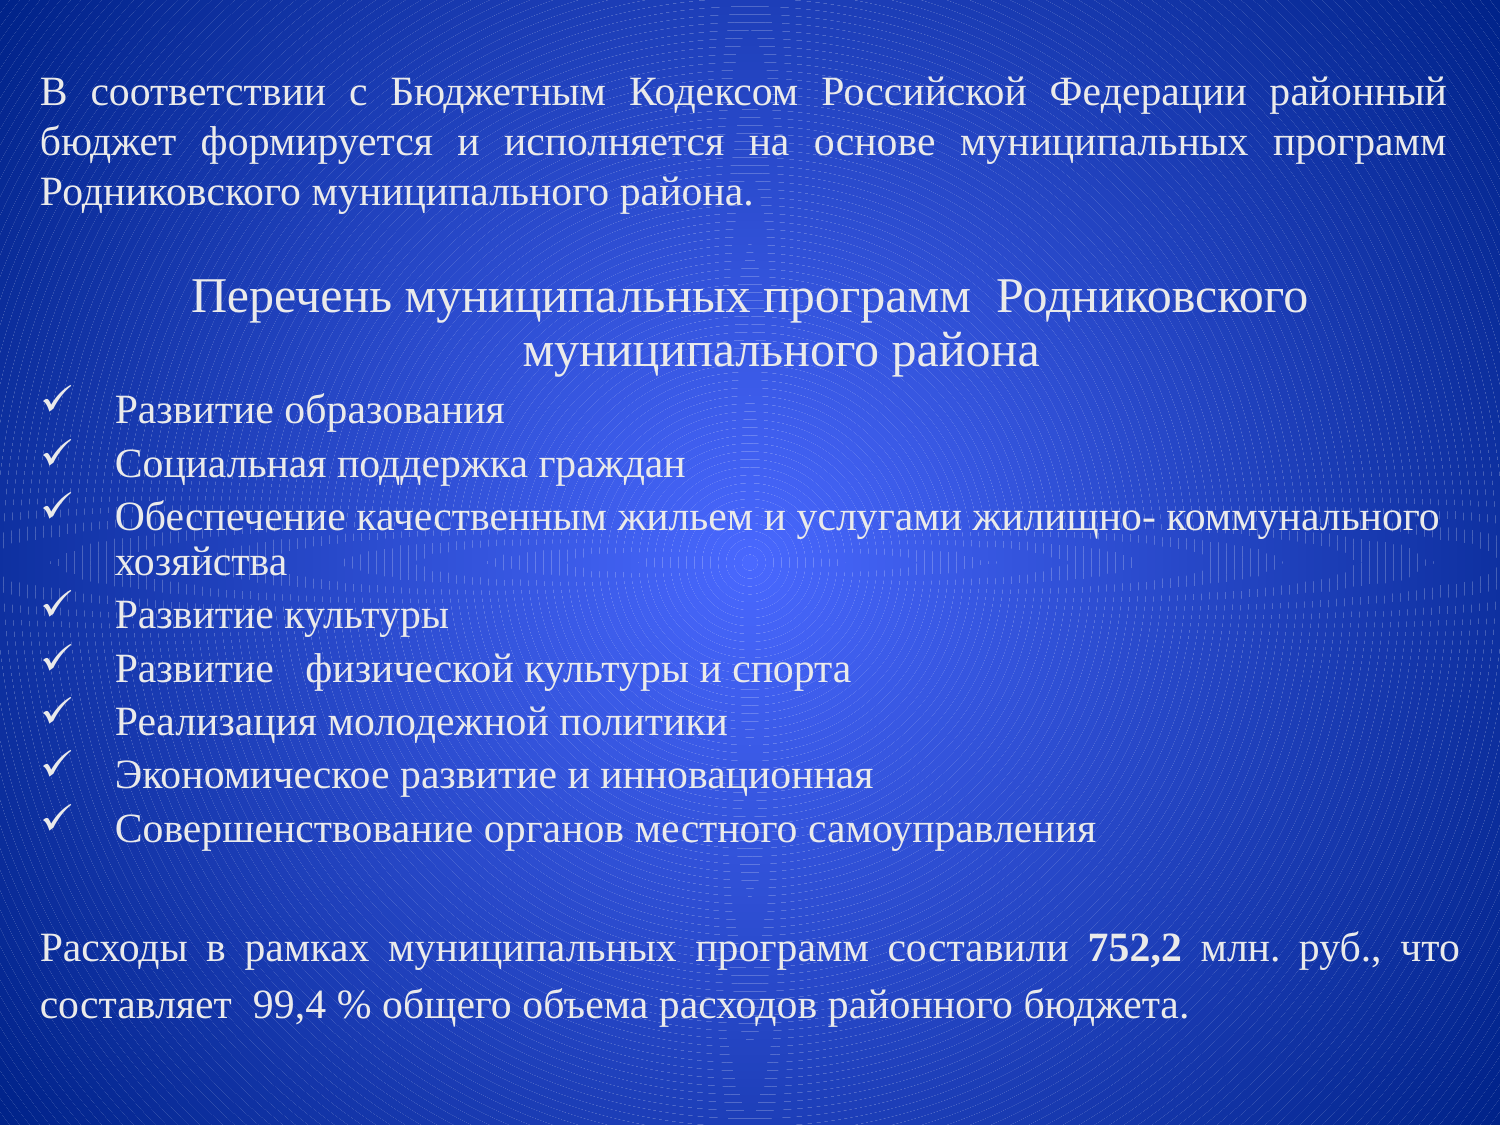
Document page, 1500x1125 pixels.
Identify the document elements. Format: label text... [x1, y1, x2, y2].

text_box Перечень муниципальных программ Родниковского муниципального района Развитие образования Социальная поддержка граждан Обеспечение качественным жильем и услугами жилищно- коммунального хозяйства Развитие культуры Развитие физической культуры и спорта Реализация молодежной политики Экономическое развитие и инновационная Совершенствование органов местного самоуправления Расходы в рамках муниципальных программ составили 752,2 млн. руб., что составляет 99,4 % общего объема расходов районного бюджета. [24, 262, 1475, 1088]
title В соответствии с Бюджетным Кодексом Российской Федерации районный бюджет формируется и исполняется на основе муниципальных программ Родниковского муниципального района. [24, 45, 1463, 233]
